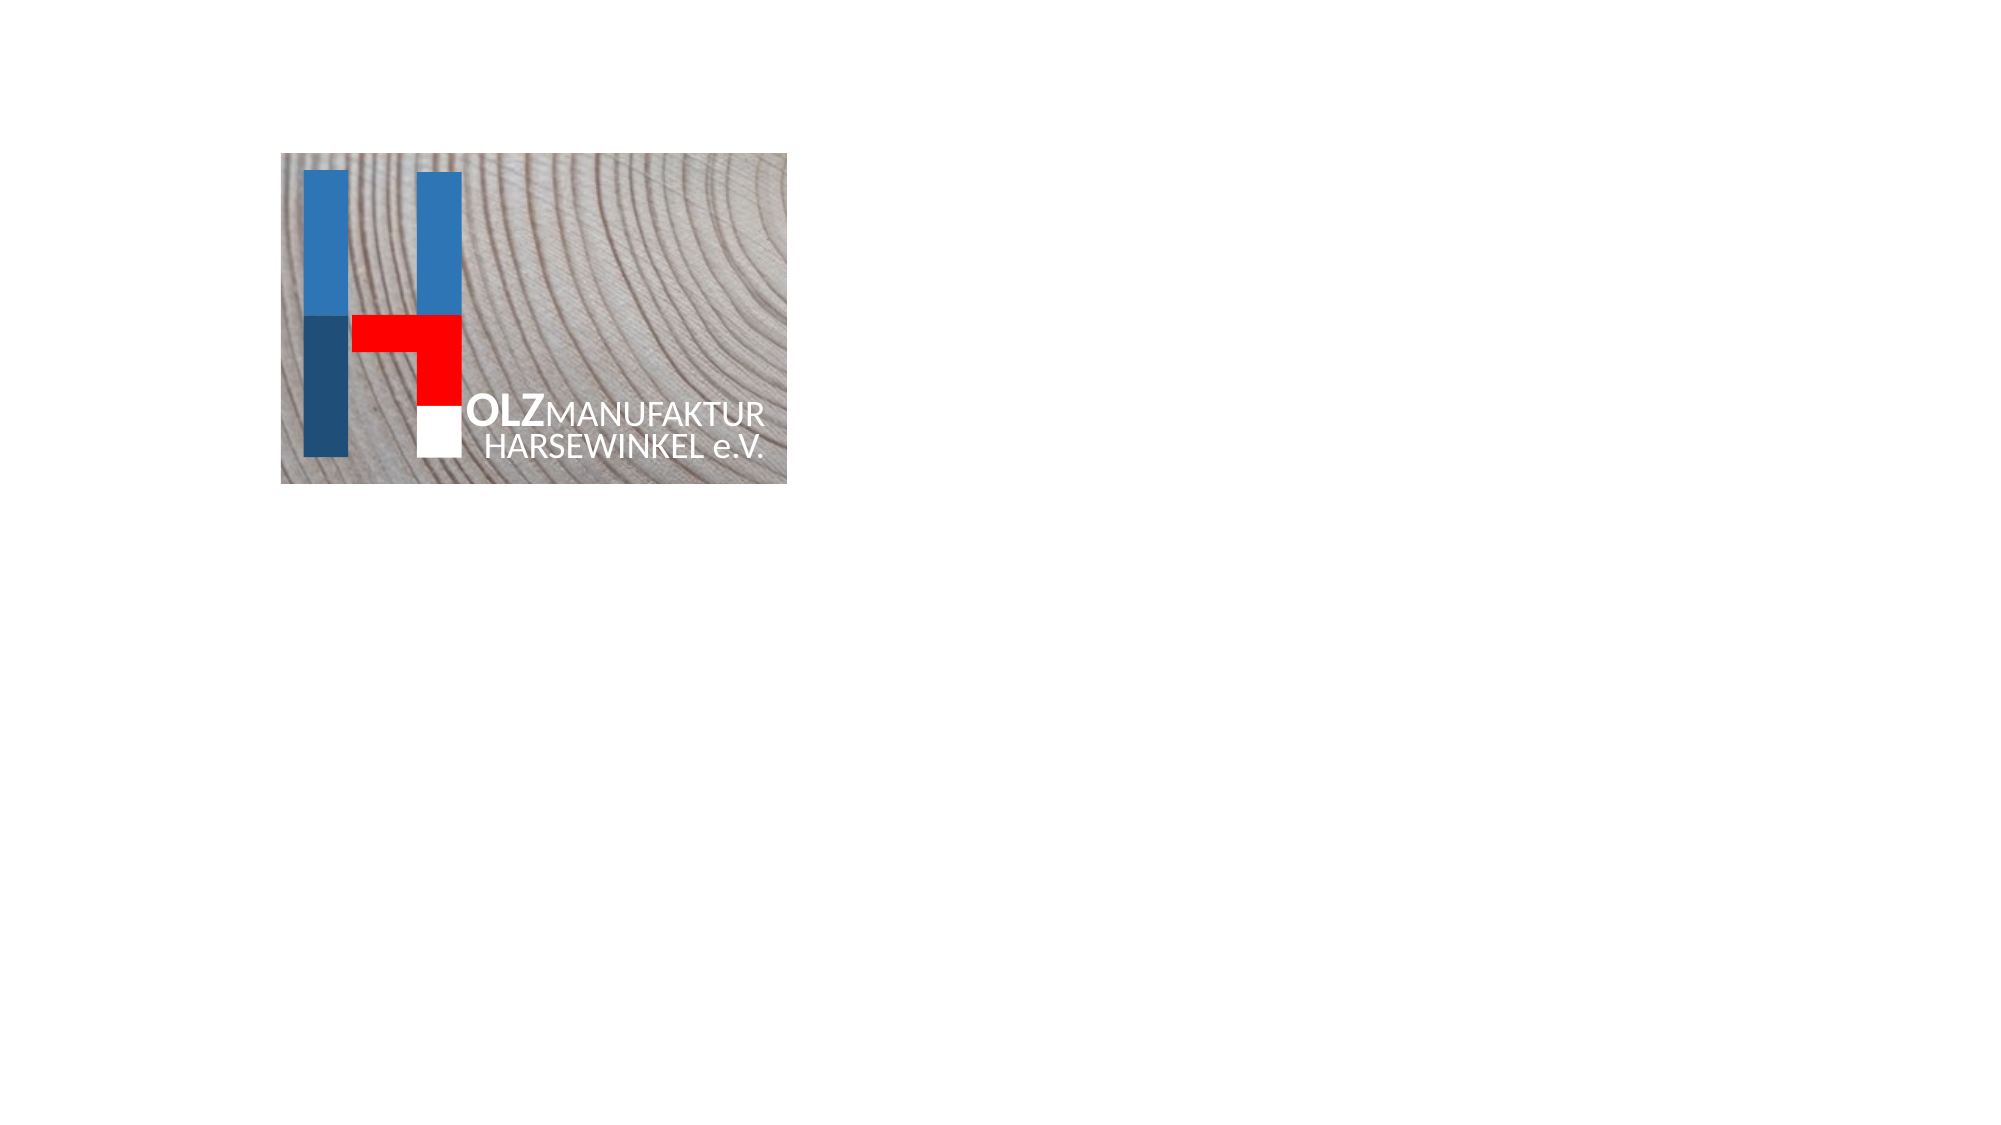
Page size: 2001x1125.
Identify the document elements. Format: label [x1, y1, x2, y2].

picture [280, 153, 787, 484]
